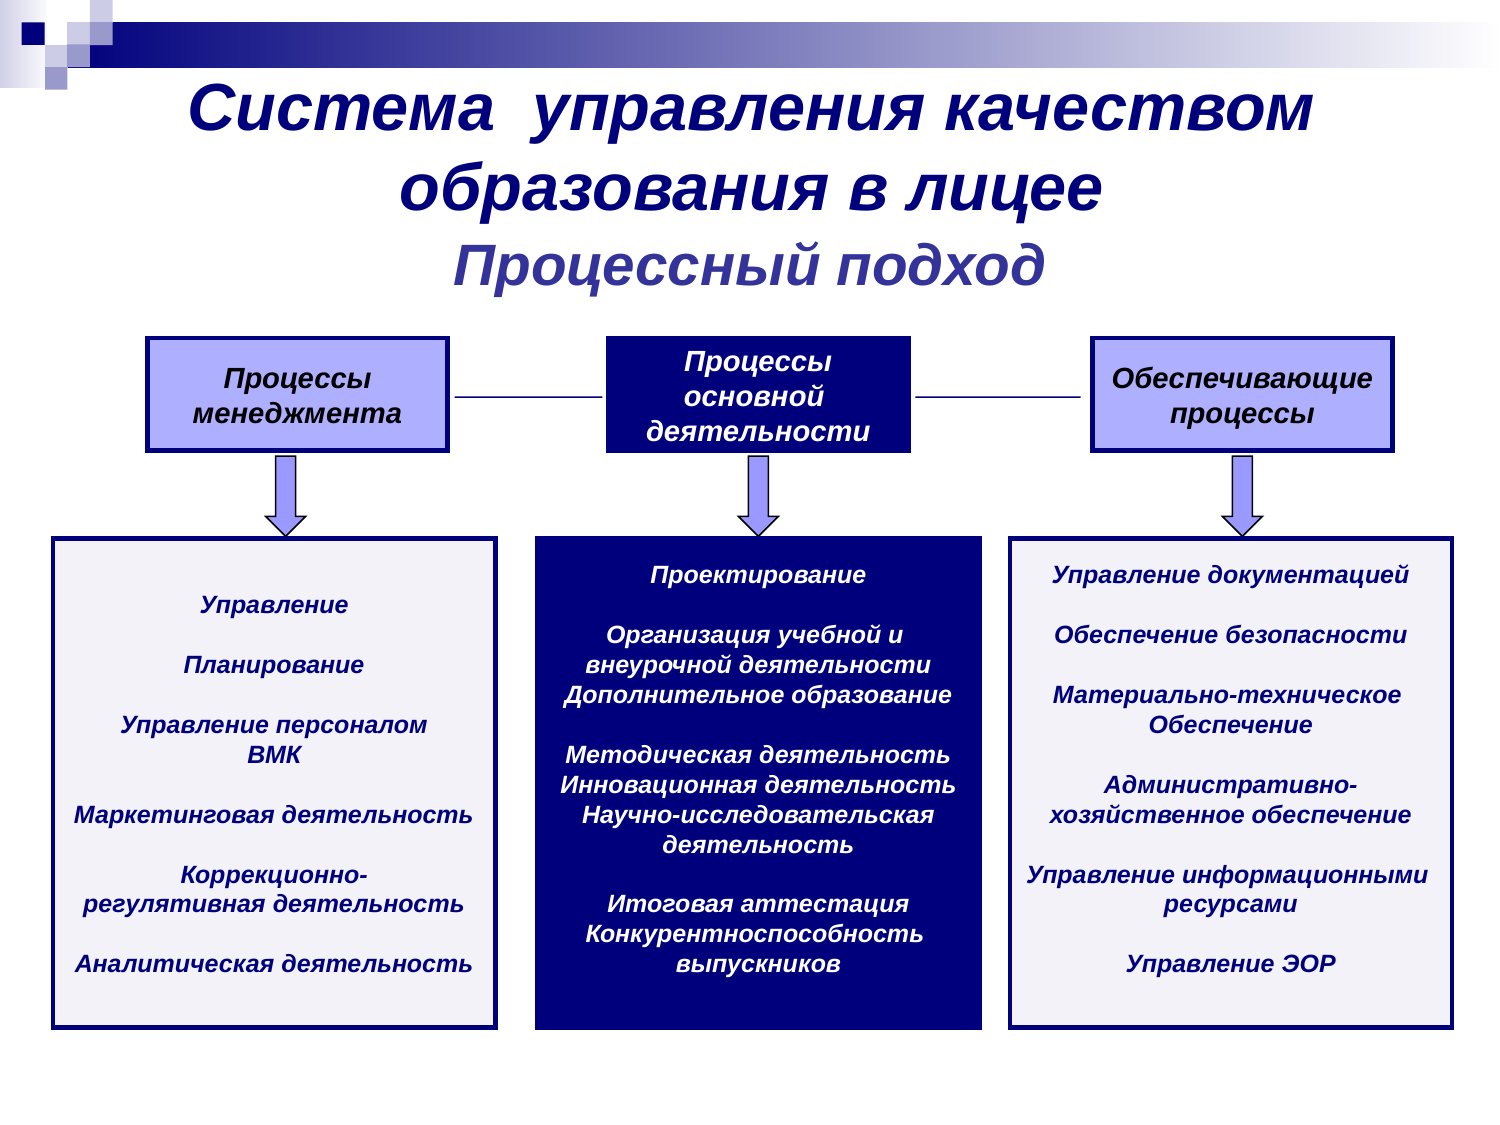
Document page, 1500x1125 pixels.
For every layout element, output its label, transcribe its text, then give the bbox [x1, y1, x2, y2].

text_box [265, 456, 306, 537]
text_box Управление документацией Обеспечение безопасности Материально-техническое Обеспечение Административно- хозяйственное обеспечение Управление информационными ресурсами Управление ЭОР [1009, 538, 1452, 1028]
title Система управления качеством образования в лицее [76, 31, 1427, 220]
text_box [1222, 456, 1263, 537]
text_box Процессы основной деятельности [608, 338, 909, 451]
text_box [738, 456, 779, 537]
text_box Обеспечивающие процессы [1092, 338, 1393, 451]
text_box Процессы менеджмента [147, 338, 448, 451]
text_box Управление Планирование Управление персоналом ВМК Маркетинговая деятельность Коррекционно- регулятивная деятельность Аналитическая деятельность [53, 538, 496, 1028]
list Процессный подход [53, 220, 1447, 1125]
text_box Проектирование Организация учебной и внеурочной деятельности Дополнительное образование Методическая деятельность Инновационная деятельность Научно-исследовательская деятельность Итоговая аттестация Конкурентноспособность выпускников [537, 538, 980, 1028]
